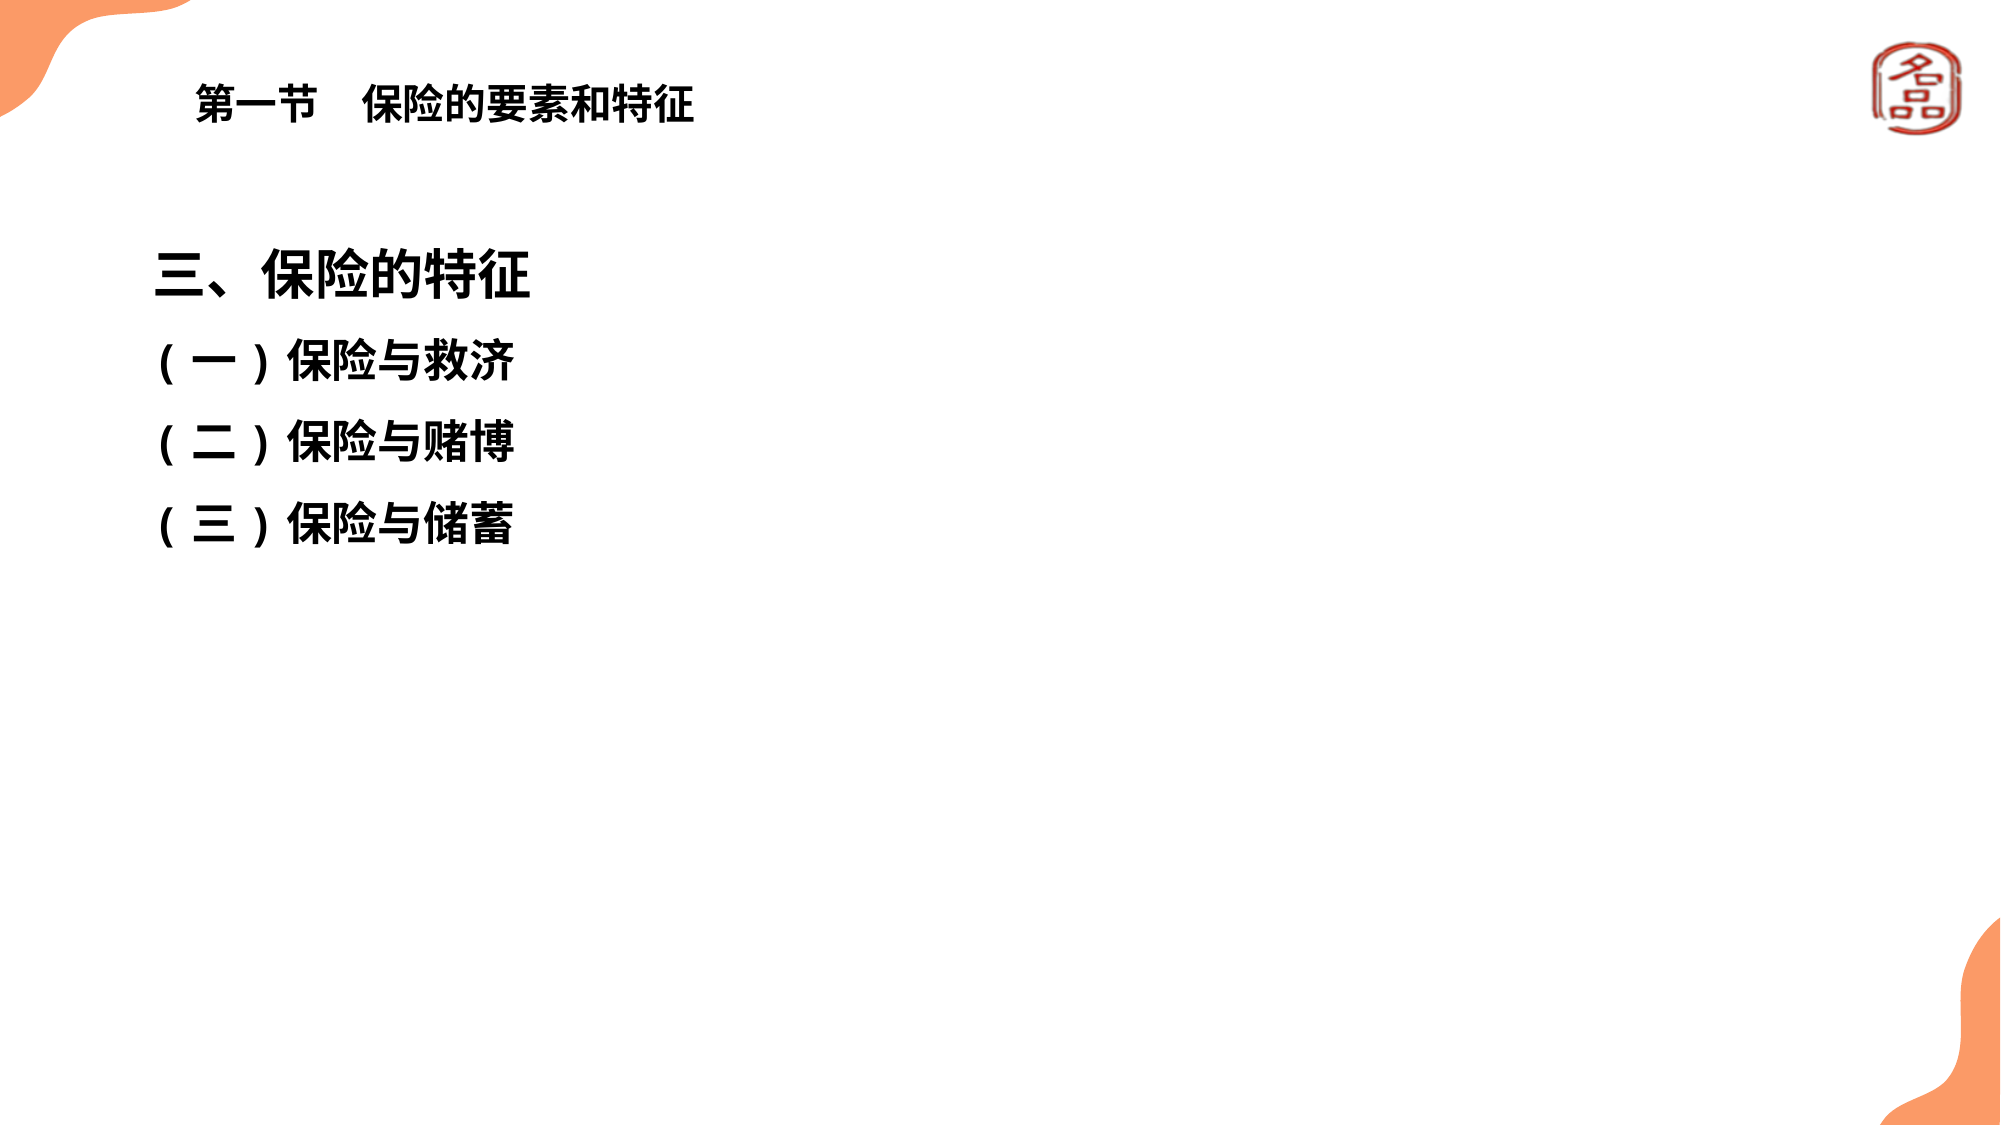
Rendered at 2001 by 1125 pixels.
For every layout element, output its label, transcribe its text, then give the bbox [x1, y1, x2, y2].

title 第一节 保险的要素和特征 [137, 60, 1863, 152]
picture [1861, 10, 1990, 147]
list 三、保险的特征 (一)保险与救济 (二)保险与赌博 (三)保险与储蓄 [137, 217, 1863, 1031]
